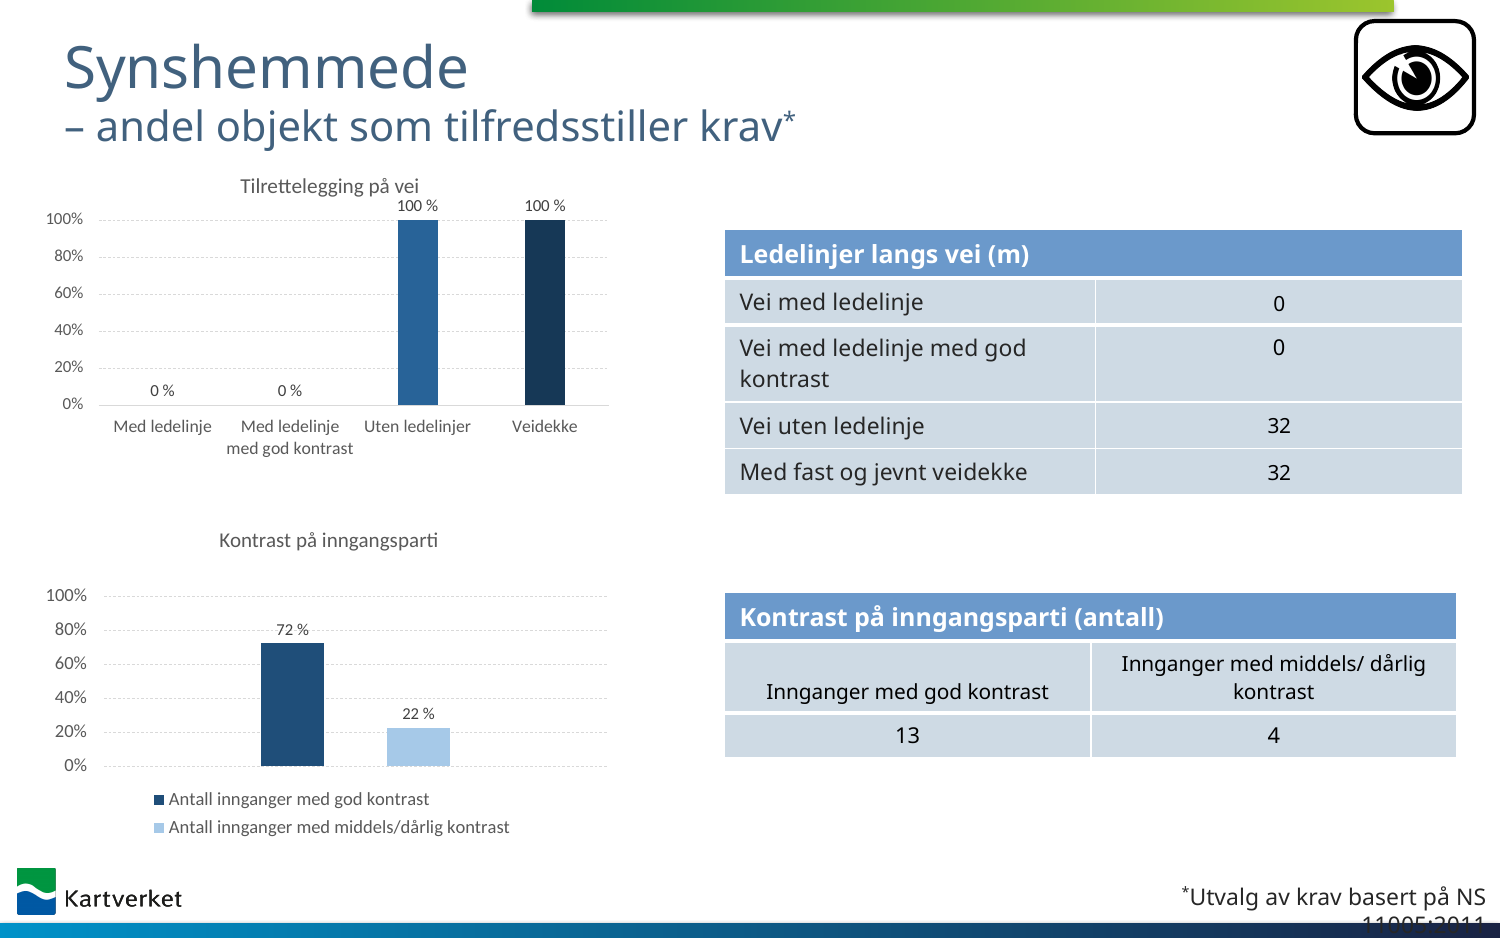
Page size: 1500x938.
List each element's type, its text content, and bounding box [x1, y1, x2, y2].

table_cell Innganger med middels/ dårlig kontrast [1092, 643, 1456, 711]
table_cell Med fast og jevnt veidekke [725, 449, 1095, 494]
table_header Ledelinjer langs vei (m) [725, 230, 1462, 276]
table_cell 4 [1092, 715, 1456, 757]
table_cell 13 [725, 715, 1090, 757]
table_cell Vei uten ledelinje [725, 403, 1095, 448]
table_cell 32 [1096, 403, 1462, 448]
picture [41, 520, 617, 846]
table_header Kontrast på inngangsparti (antall) [725, 593, 1456, 639]
table_cell Vei med ledelinje [725, 280, 1095, 323]
text_box *Utvalg av krav basert på NS 11005:2011 [1068, 873, 1500, 938]
picture [41, 166, 619, 492]
table_cell 0 [1096, 280, 1462, 323]
table_cell 0 [1096, 327, 1462, 401]
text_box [1355, 20, 1475, 134]
table_cell 32 [1096, 449, 1462, 494]
table_cell Innganger med god kontrast [725, 643, 1090, 711]
text_box Synshemmede – andel objekt som tilfredsstiller krav* [49, 24, 1431, 158]
table_cell Vei med ledelinje med god kontrast [725, 327, 1095, 401]
